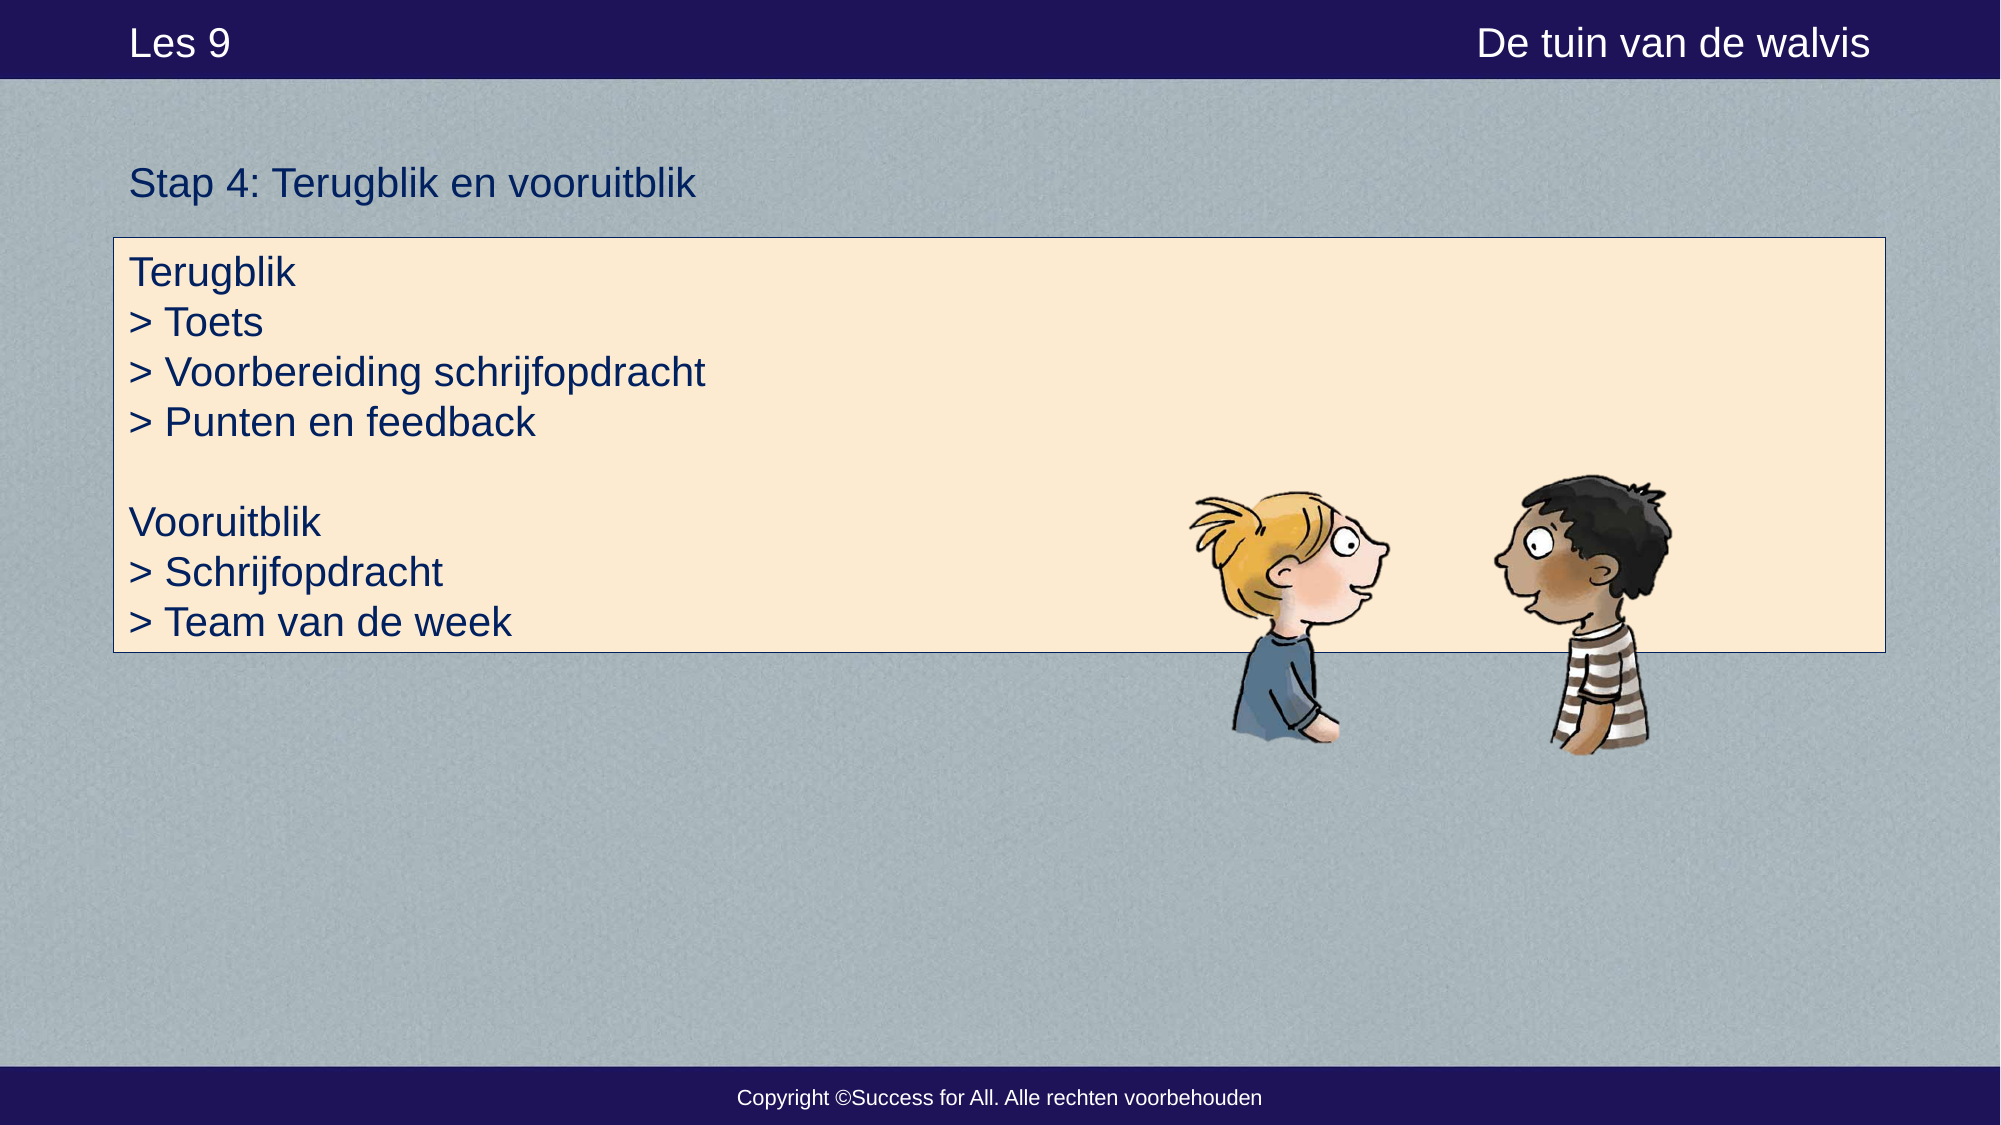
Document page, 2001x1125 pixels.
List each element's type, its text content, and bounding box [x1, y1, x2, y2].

text_box Stap 4: Terugblik en vooruitblik [113, 148, 1635, 214]
text_box Terugblik > Toets > Voorbereiding schrijfopdracht > Punten en feedback Vooruitblik > Schrijfopdracht > Team van de week [113, 237, 1886, 653]
text_box Les 9 [114, 8, 354, 73]
text_box Copyright ©Success for All. Alle rechten voorbehouden [0, 1076, 2000, 1125]
text_box De tuin van de walvis [999, 8, 1886, 73]
picture [0, 0, 2001, 1125]
